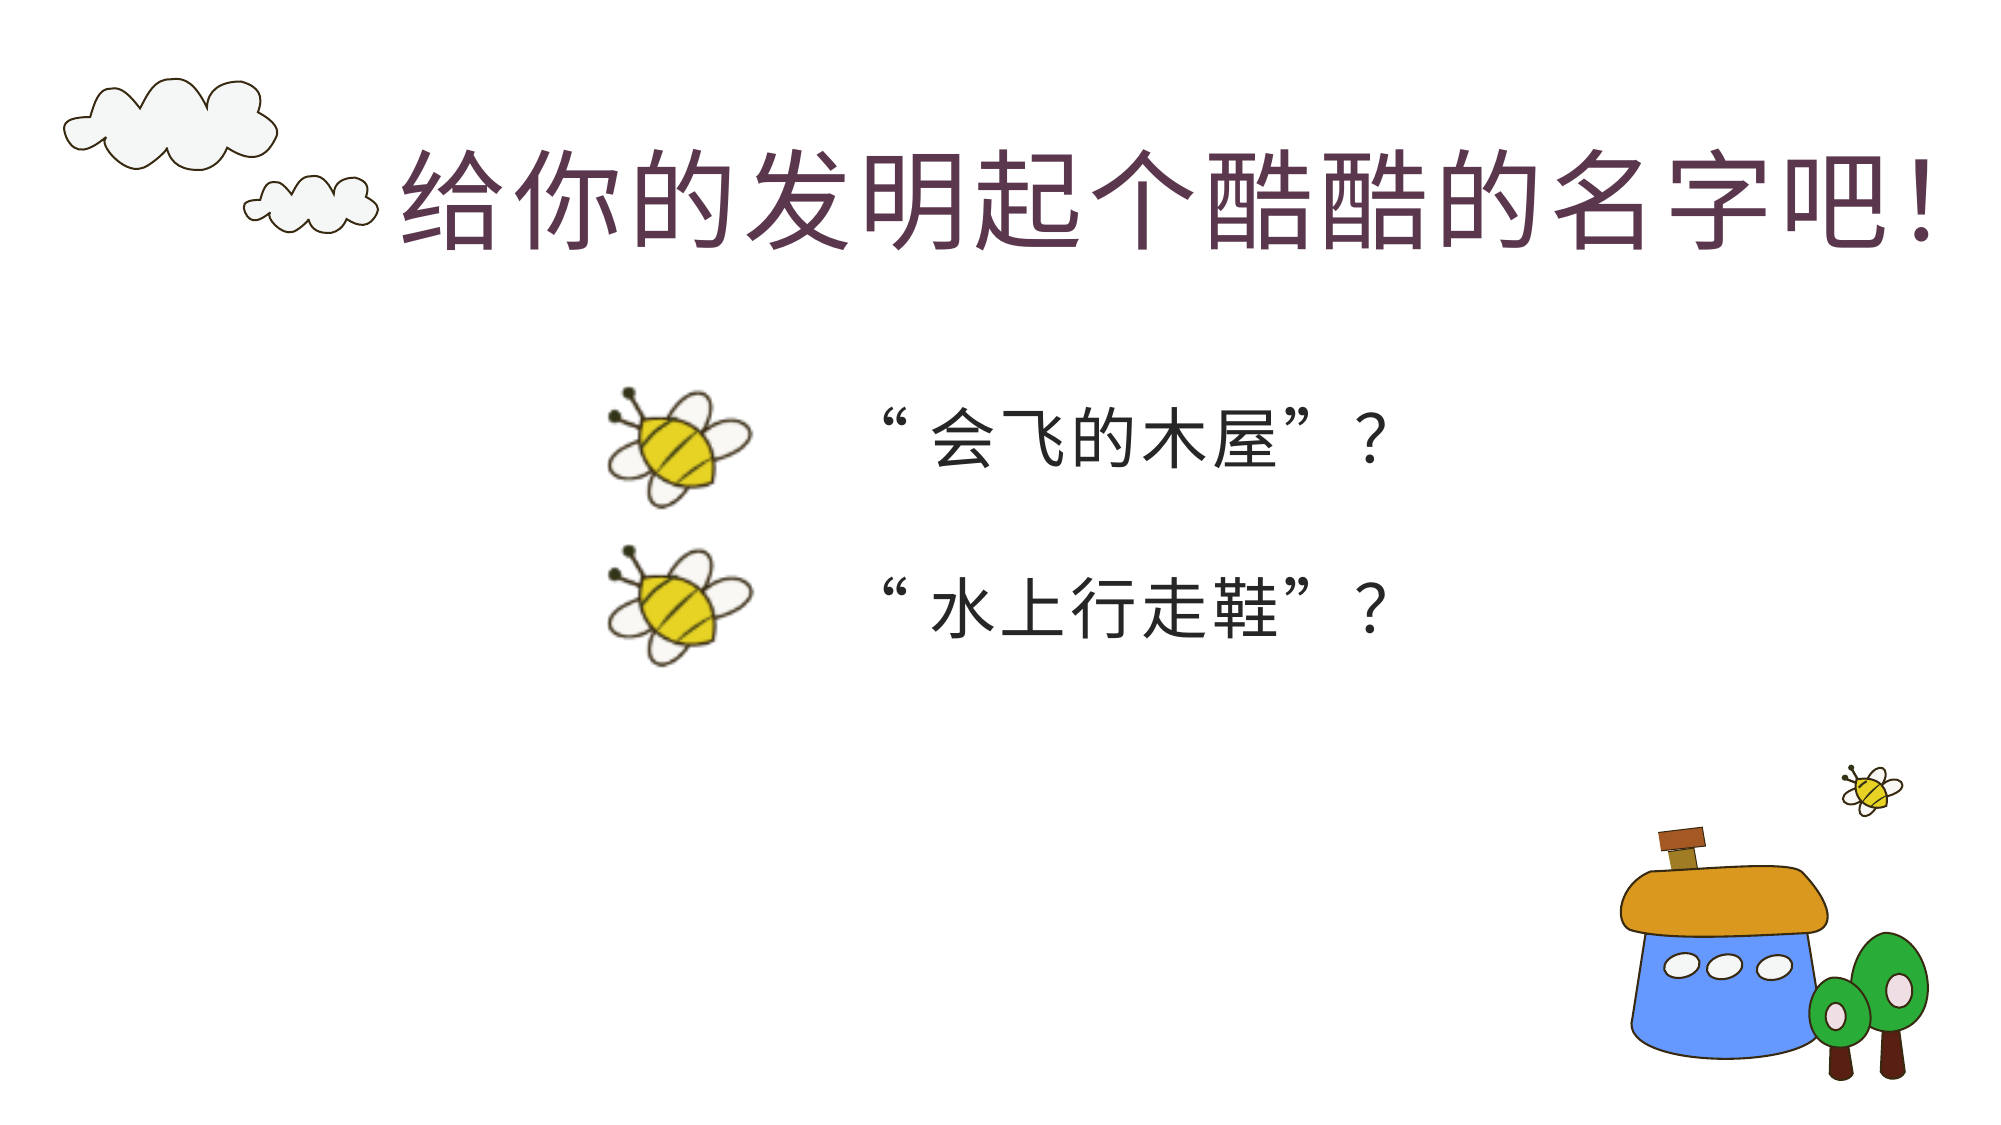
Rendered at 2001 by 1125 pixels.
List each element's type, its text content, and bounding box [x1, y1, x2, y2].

text_box “水上行走鞋”？ [827, 544, 1498, 670]
text_box “会飞的木屋”？ [827, 374, 1498, 500]
picture [607, 386, 756, 512]
picture [607, 543, 757, 670]
text_box 给你的发明起个酷酷的名字吧！ [370, 60, 1925, 334]
